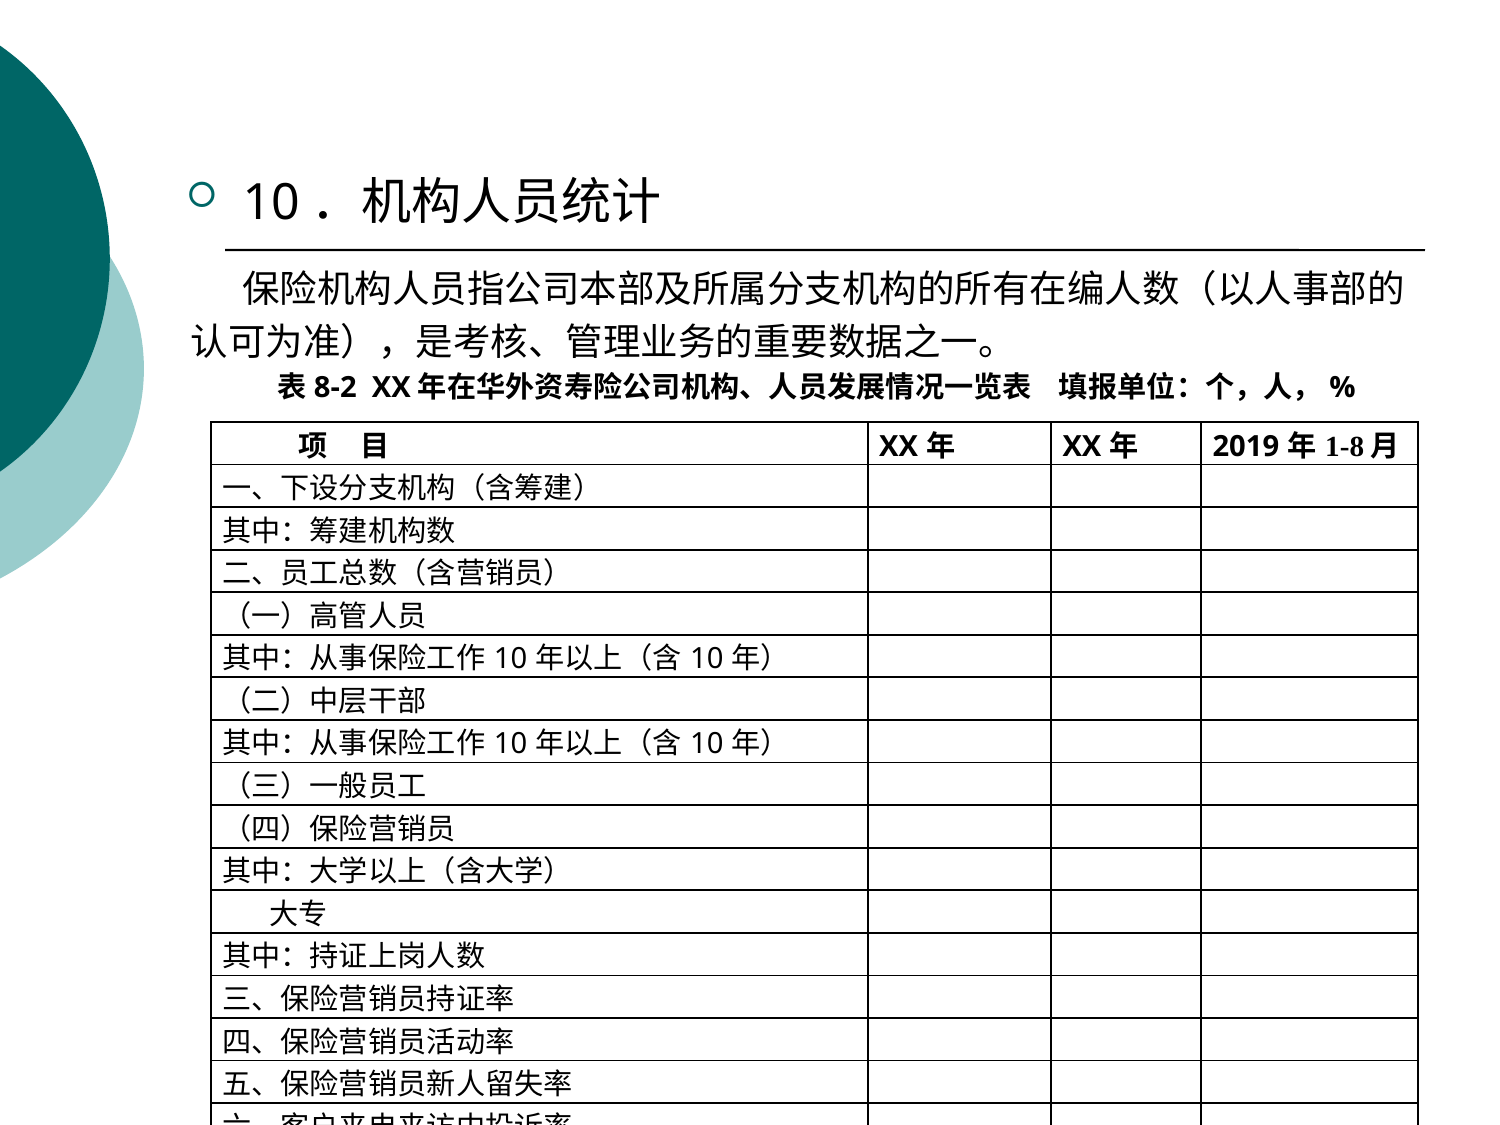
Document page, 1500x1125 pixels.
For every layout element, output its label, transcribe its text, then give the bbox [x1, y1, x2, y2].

table_cell [1052, 508, 1200, 549]
table_cell [1052, 721, 1200, 762]
table_cell [1202, 508, 1417, 549]
table_cell [1202, 551, 1417, 591]
table_cell [869, 976, 1050, 1017]
table_cell [1052, 891, 1200, 932]
table_header 项 目 [212, 423, 867, 464]
table_cell [1052, 934, 1200, 975]
table_cell [869, 763, 1050, 804]
title 10．机构人员统计 [171, 49, 1372, 238]
table_cell [869, 1104, 1050, 1125]
table_cell 六、客户来电来访中投诉率 [212, 1104, 867, 1125]
table_cell [869, 721, 1050, 762]
table_cell [1202, 593, 1417, 634]
table_header XX年 [869, 423, 1050, 464]
table_cell 大专 [212, 891, 867, 932]
table_cell 四、保险营销员活动率 [212, 1019, 867, 1060]
table_cell 其中：持证上岗人数 [212, 934, 867, 975]
table_cell 二、员工总数（含营销员） [212, 551, 867, 591]
table_cell [1052, 551, 1200, 591]
table_cell [1052, 636, 1200, 676]
table_cell [1052, 806, 1200, 847]
table_cell 其中：大学以上（含大学） [212, 849, 867, 889]
table_cell [869, 508, 1050, 549]
table_cell [869, 551, 1050, 591]
table_cell [1052, 849, 1200, 889]
table_cell [1202, 465, 1417, 506]
table_cell [869, 678, 1050, 719]
table_cell 其中：筹建机构数 [212, 508, 867, 549]
table_cell 其中：从事保险工作10年以上（含10年） [212, 636, 867, 676]
table_header XX年 [1052, 423, 1200, 464]
table_cell 五、保险营销员新人留失率 [212, 1061, 867, 1102]
table_cell [869, 465, 1050, 506]
table_cell [1052, 763, 1200, 804]
table_cell 一、下设分支机构（含筹建） [212, 465, 867, 506]
table_cell [1052, 465, 1200, 506]
table_cell （三）一般员工 [212, 763, 867, 804]
table_cell [1202, 721, 1417, 762]
table_cell [1052, 678, 1200, 719]
table_cell [869, 636, 1050, 676]
table_cell [1052, 1019, 1200, 1060]
list 保险机构人员指公司本部及所属分支机构的所有在编人数（以人事部的 认可为准），是考核、管理业务的重要数据之一。 表8-2 XX年在华外资寿险公司机构、人员发展情况一览表 填报单位：个，人，% [175, 257, 1458, 423]
table_cell [1052, 593, 1200, 634]
table_cell （四）保险营销员 [212, 806, 867, 847]
table_cell [869, 593, 1050, 634]
table_cell [869, 849, 1050, 889]
table_cell [869, 806, 1050, 847]
table_cell [1202, 934, 1417, 975]
table_cell [1202, 678, 1417, 719]
table_cell [869, 1061, 1050, 1102]
table_cell [1052, 976, 1200, 1017]
table_cell [1202, 763, 1417, 804]
table_cell [1202, 976, 1417, 1017]
table_cell （二）中层干部 [212, 678, 867, 719]
table_cell [1202, 849, 1417, 889]
table_header 2019年1-8月 [1202, 423, 1417, 464]
table_cell [869, 934, 1050, 975]
table_cell [1052, 1061, 1200, 1102]
table_cell [1202, 806, 1417, 847]
table_cell [1202, 1104, 1417, 1125]
table_cell 其中：从事保险工作10年以上（含10年） [212, 721, 867, 762]
table_cell [1202, 1061, 1417, 1102]
table_cell [1202, 891, 1417, 932]
table_cell （一）高管人员 [212, 593, 867, 634]
table_cell [869, 1019, 1050, 1060]
table_cell 三、保险营销员持证率 [212, 976, 867, 1017]
table_cell [869, 891, 1050, 932]
table_cell [1202, 1019, 1417, 1060]
table_cell [1052, 1104, 1200, 1125]
table_cell [1202, 636, 1417, 676]
